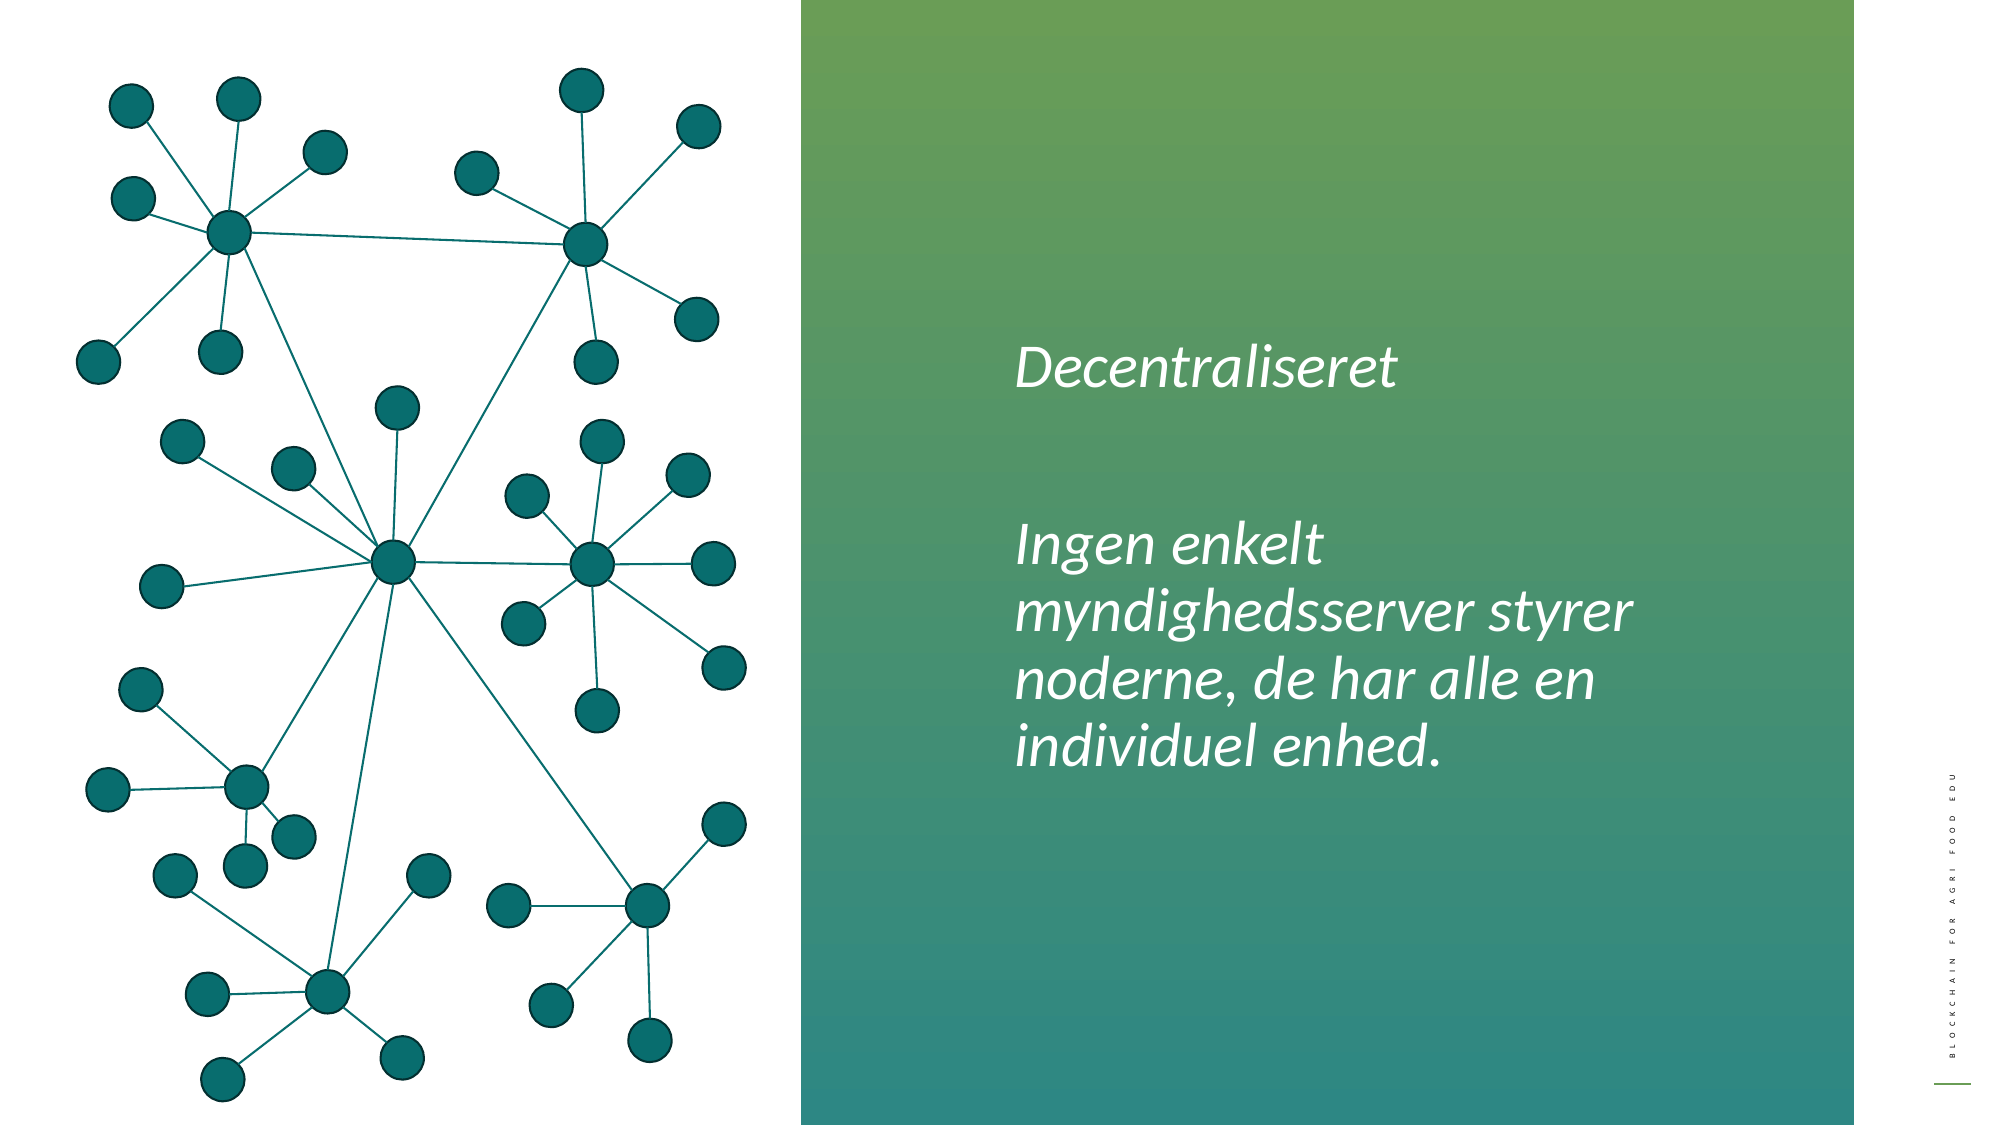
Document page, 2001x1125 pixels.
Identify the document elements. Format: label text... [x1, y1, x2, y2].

list Decentraliseret Ingen enkelt myndighedsserver styrer noderne, de har alle en individuel enhed. [999, 97, 1775, 1017]
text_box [76, 68, 746, 1102]
